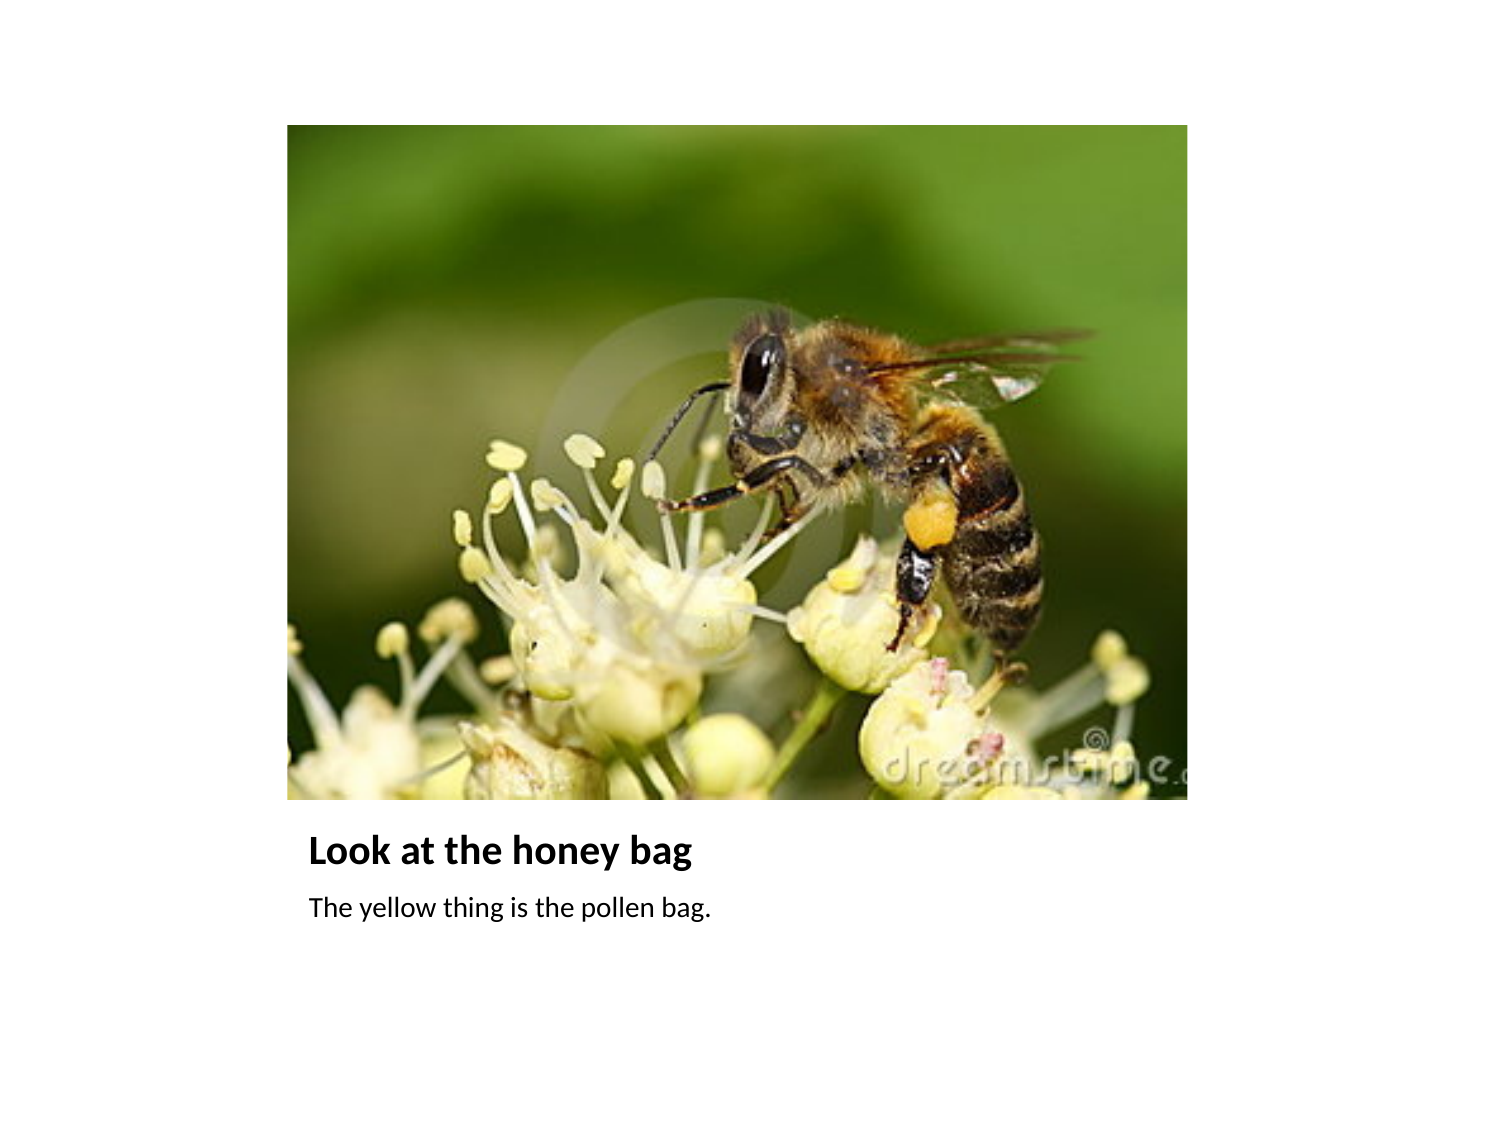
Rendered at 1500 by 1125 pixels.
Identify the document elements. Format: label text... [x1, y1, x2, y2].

picture [287, 124, 1188, 801]
title Look at the honey bag [294, 787, 1194, 880]
list The yellow thing is the pollen bag. [294, 880, 1194, 1013]
